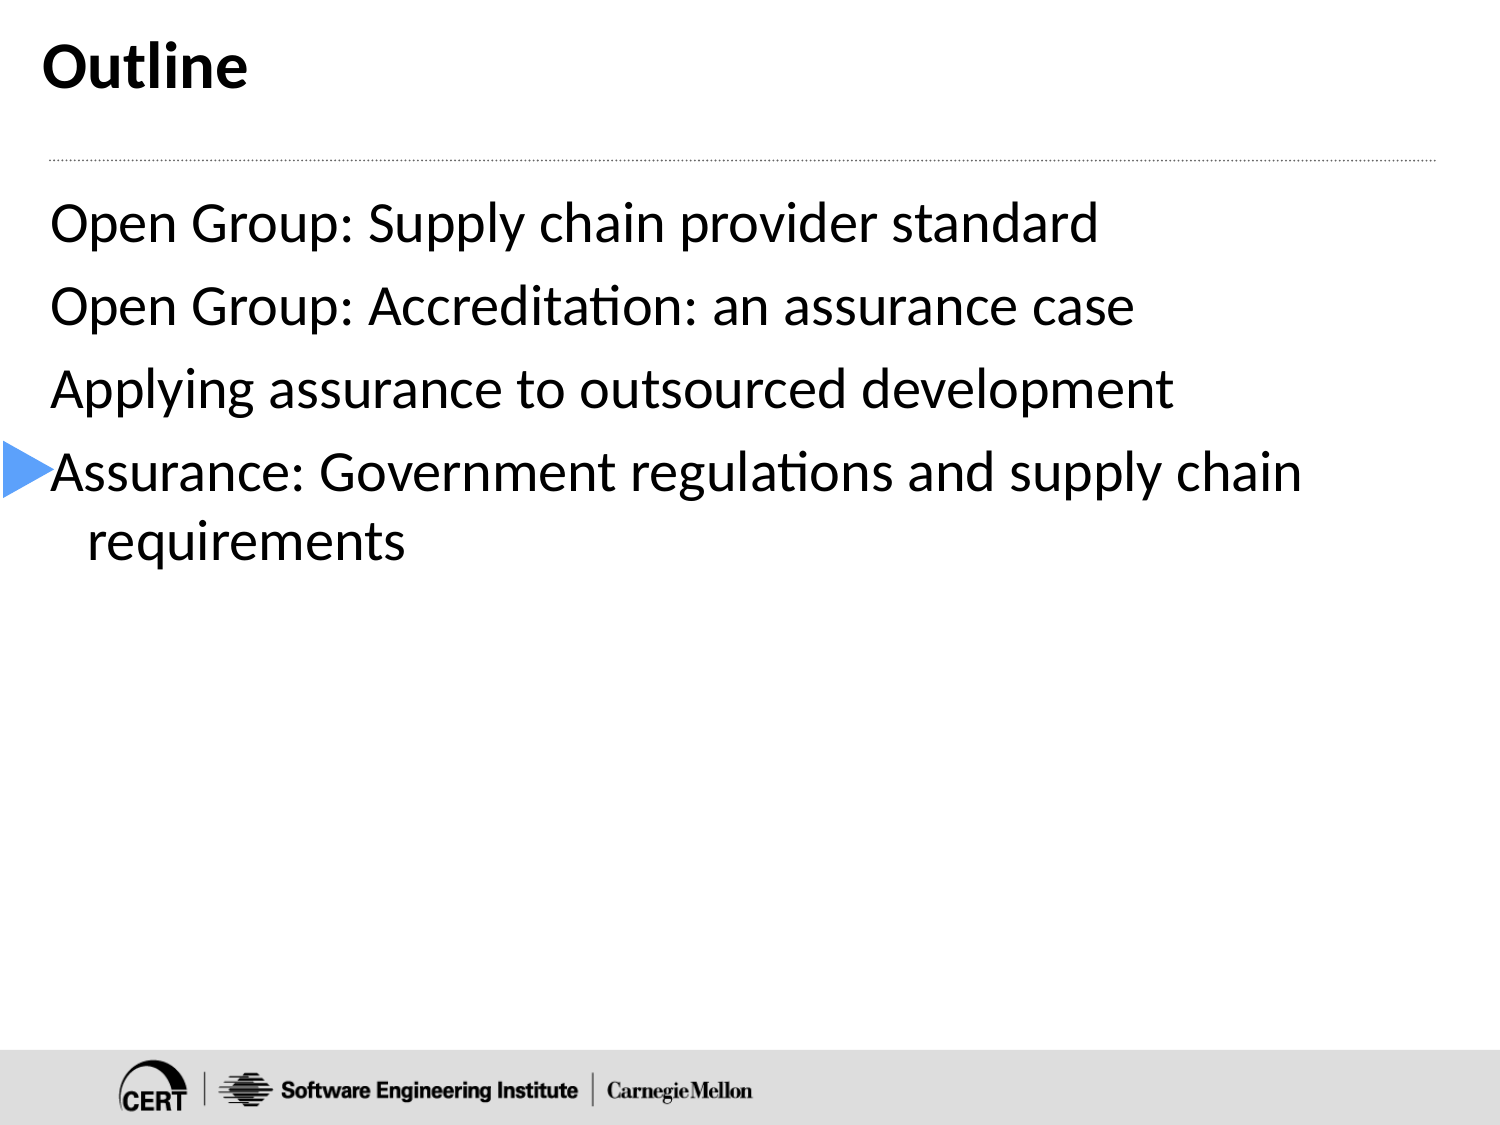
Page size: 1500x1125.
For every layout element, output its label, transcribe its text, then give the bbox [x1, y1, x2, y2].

text_box [3, 440, 55, 499]
list Open Group: Supply chain provider standard Open Group: Accreditation: an assurance case Applying assurance to outsourced development Assurance: Government regulations and supply chain requirements [49, 187, 1438, 1001]
picture [102, 1056, 765, 1117]
title Outline [42, 37, 1434, 155]
